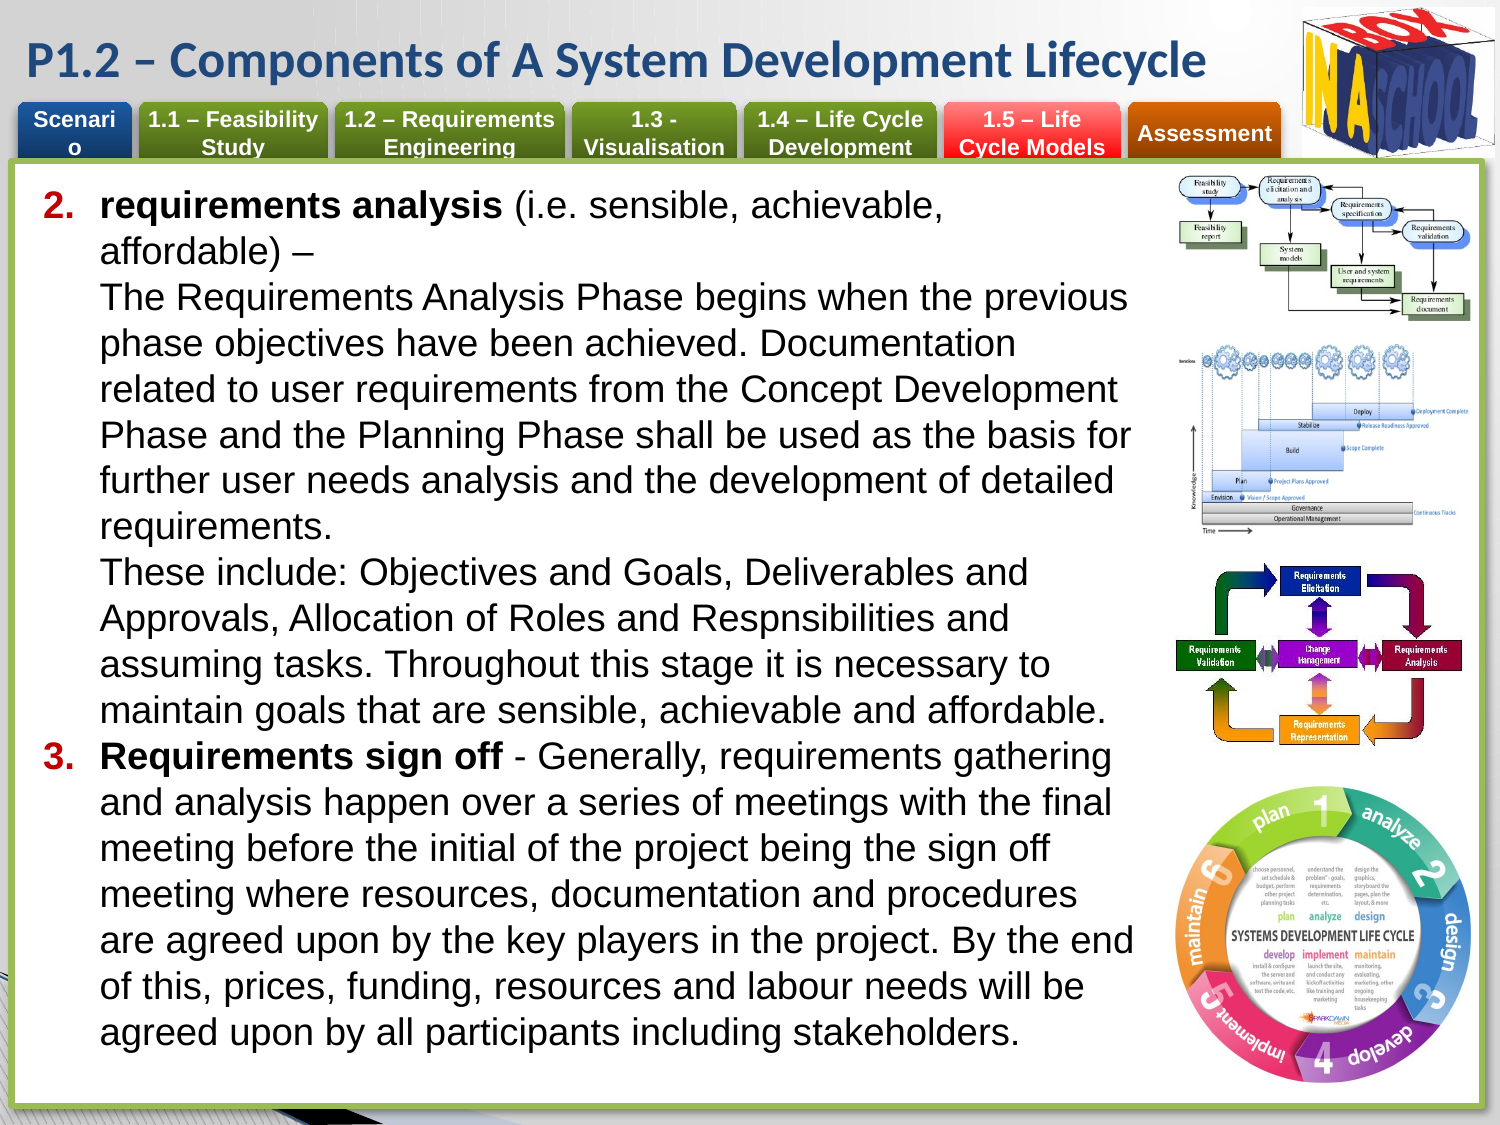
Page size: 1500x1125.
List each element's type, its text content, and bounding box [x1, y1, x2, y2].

picture [1302, 7, 1495, 158]
picture [1174, 343, 1471, 541]
picture [1174, 563, 1471, 764]
text_box requirements analysis (i.e. sensible, achievable, affordable) – The Requirements Analysis Phase begins when the previous phase objectives have been achieved. Documentation related to user requirements from the Concept Development Phase and the Planning Phase shall be used as the basis for further user needs analysis and the development of detailed requirements. These include: Objectives and Goals, Deliverables and Approvals, Allocation of Roles and Respnsibilities and assuming tasks. Throughout this stage it is necessary to maintain goals that are sensible, achievable and affordable. Requirements sign off - Generally, requirements gathering and analysis happen over a series of meetings with the final meeting before the initial of the project being the sign off meeting where resources, documentation and procedures are agreed upon by the key players in the project. By the end of this, prices, funding, resources and labour needs will be agreed upon by all participants including stakeholders. [26, 172, 1152, 1061]
picture [1174, 786, 1471, 1083]
picture [281, 1114, 303, 1125]
picture [1174, 172, 1471, 321]
title P1.2 – Components of A System Development Lifecycle [11, 11, 1270, 102]
